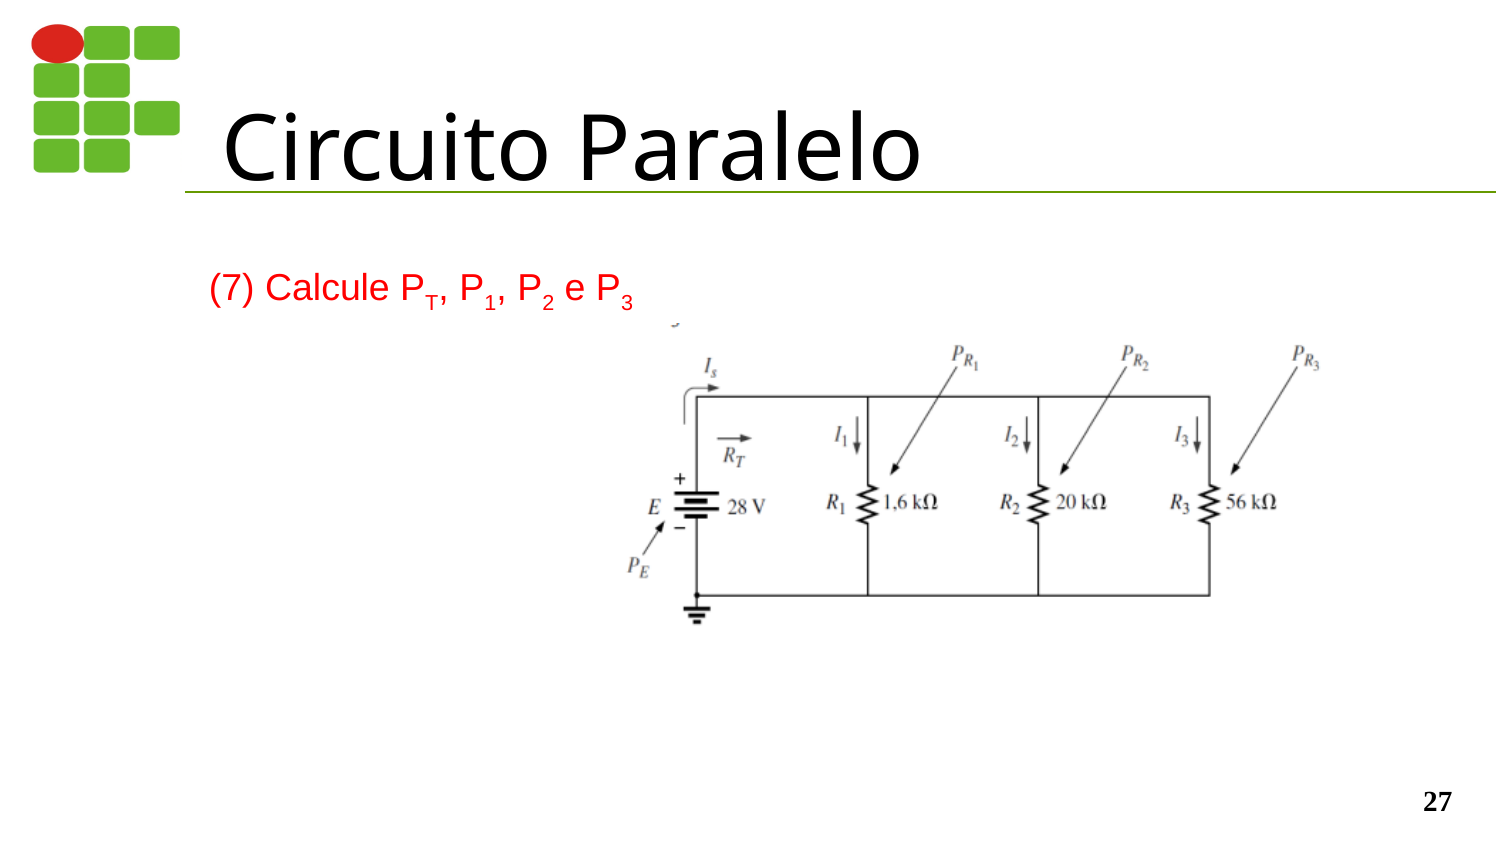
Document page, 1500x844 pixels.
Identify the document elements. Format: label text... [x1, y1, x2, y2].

text_box (7) Calcule PT, P1, P2 e P3 [193, 248, 1469, 324]
picture [608, 323, 1335, 648]
title Circuito Paralelo [206, 26, 1468, 207]
picture [29, 23, 182, 174]
text_box ‹#› [1155, 768, 1468, 825]
